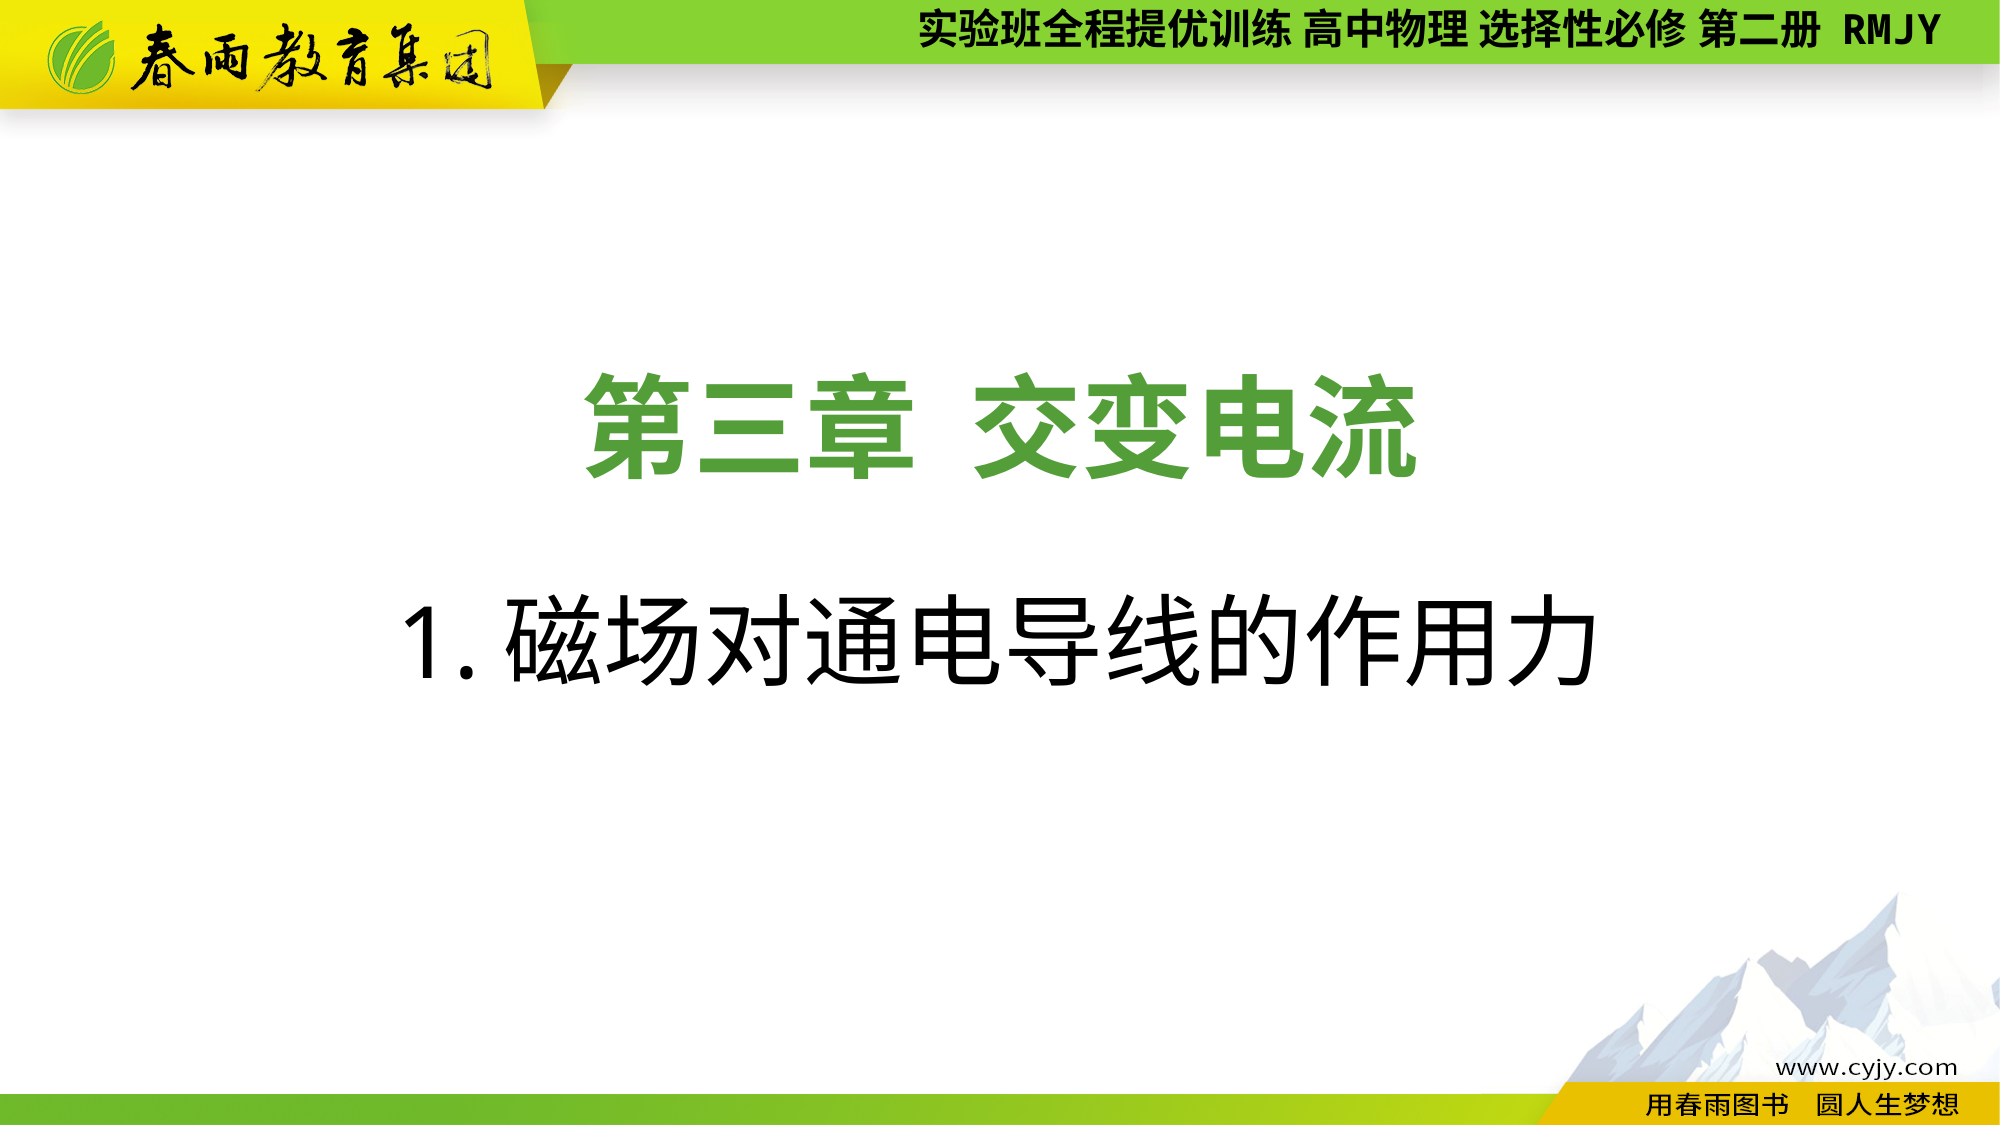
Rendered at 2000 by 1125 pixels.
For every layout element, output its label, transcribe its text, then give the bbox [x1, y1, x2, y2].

text_box 1.磁场对通电导线的作用力 [54, 511, 1946, 706]
text_box 第三章 交变电流 [54, 282, 1946, 500]
picture [0, 0, 2000, 1125]
